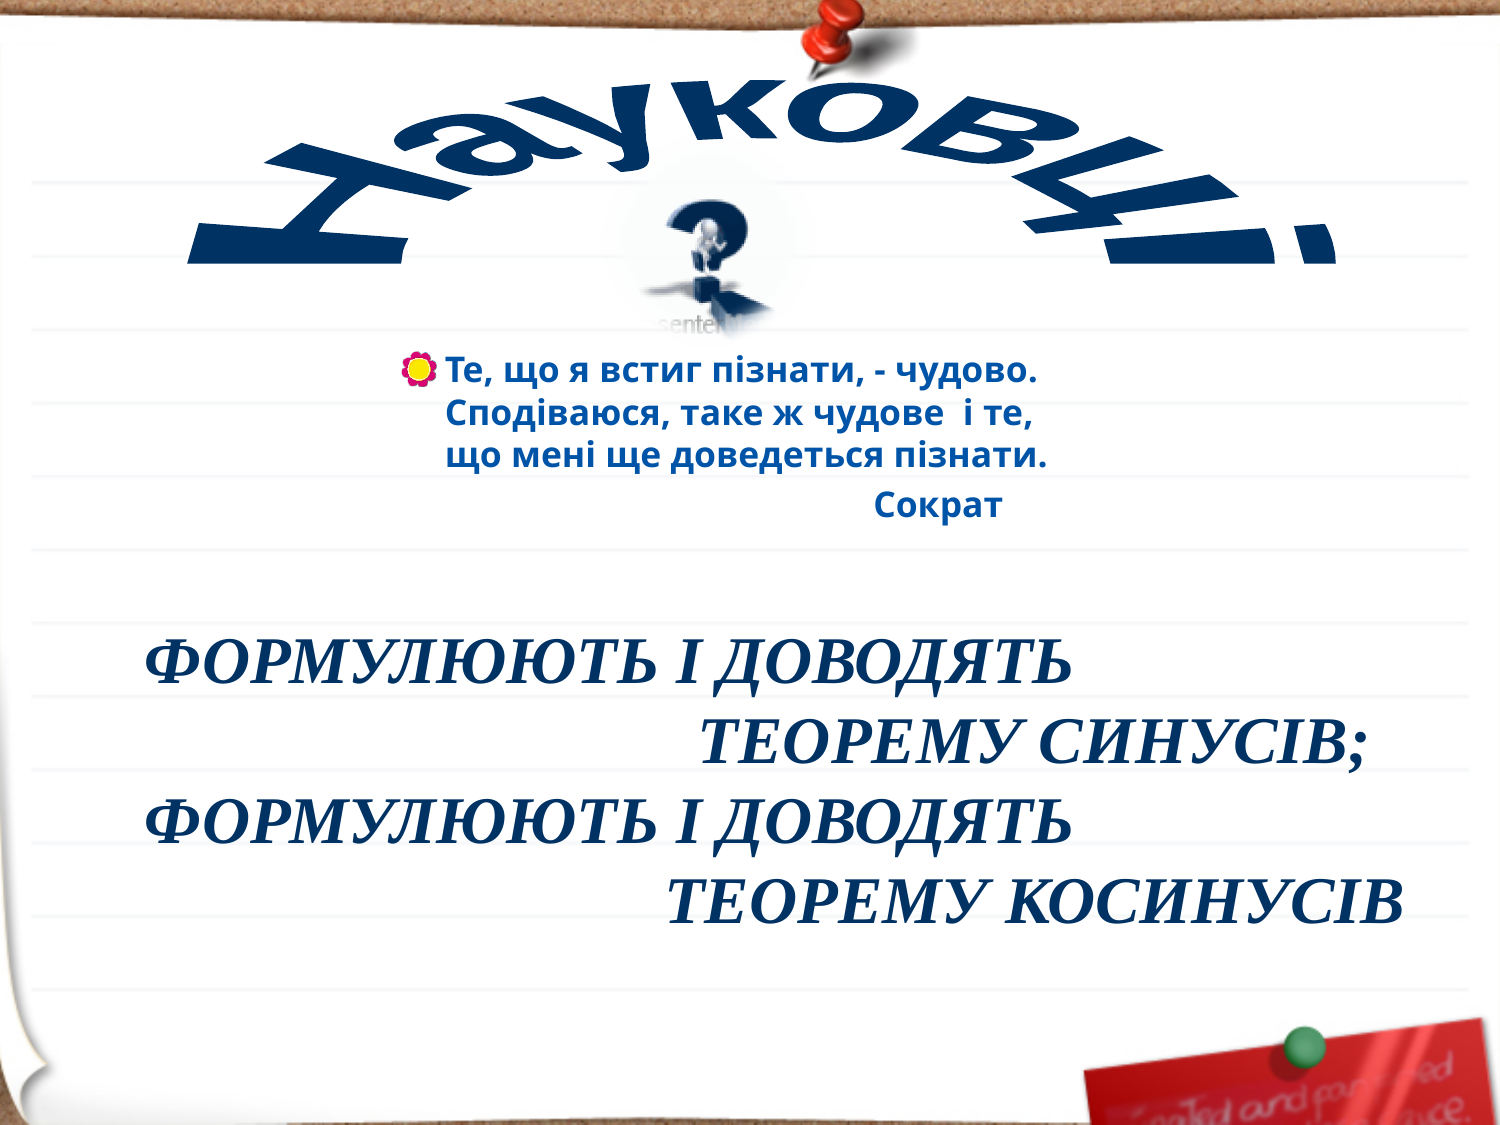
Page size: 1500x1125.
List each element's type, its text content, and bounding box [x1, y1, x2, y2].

text_box Формулюють і доводять теорему синусів; Формулюють і доводять теорему косинусів [129, 609, 1422, 945]
picture [0, 0, 1500, 1125]
list Те, що я встиг пізнати, - чудово. Сподіваюся, таке ж чудове і те, що мені ще доведеться пізнати. Сократ [386, 339, 1114, 598]
